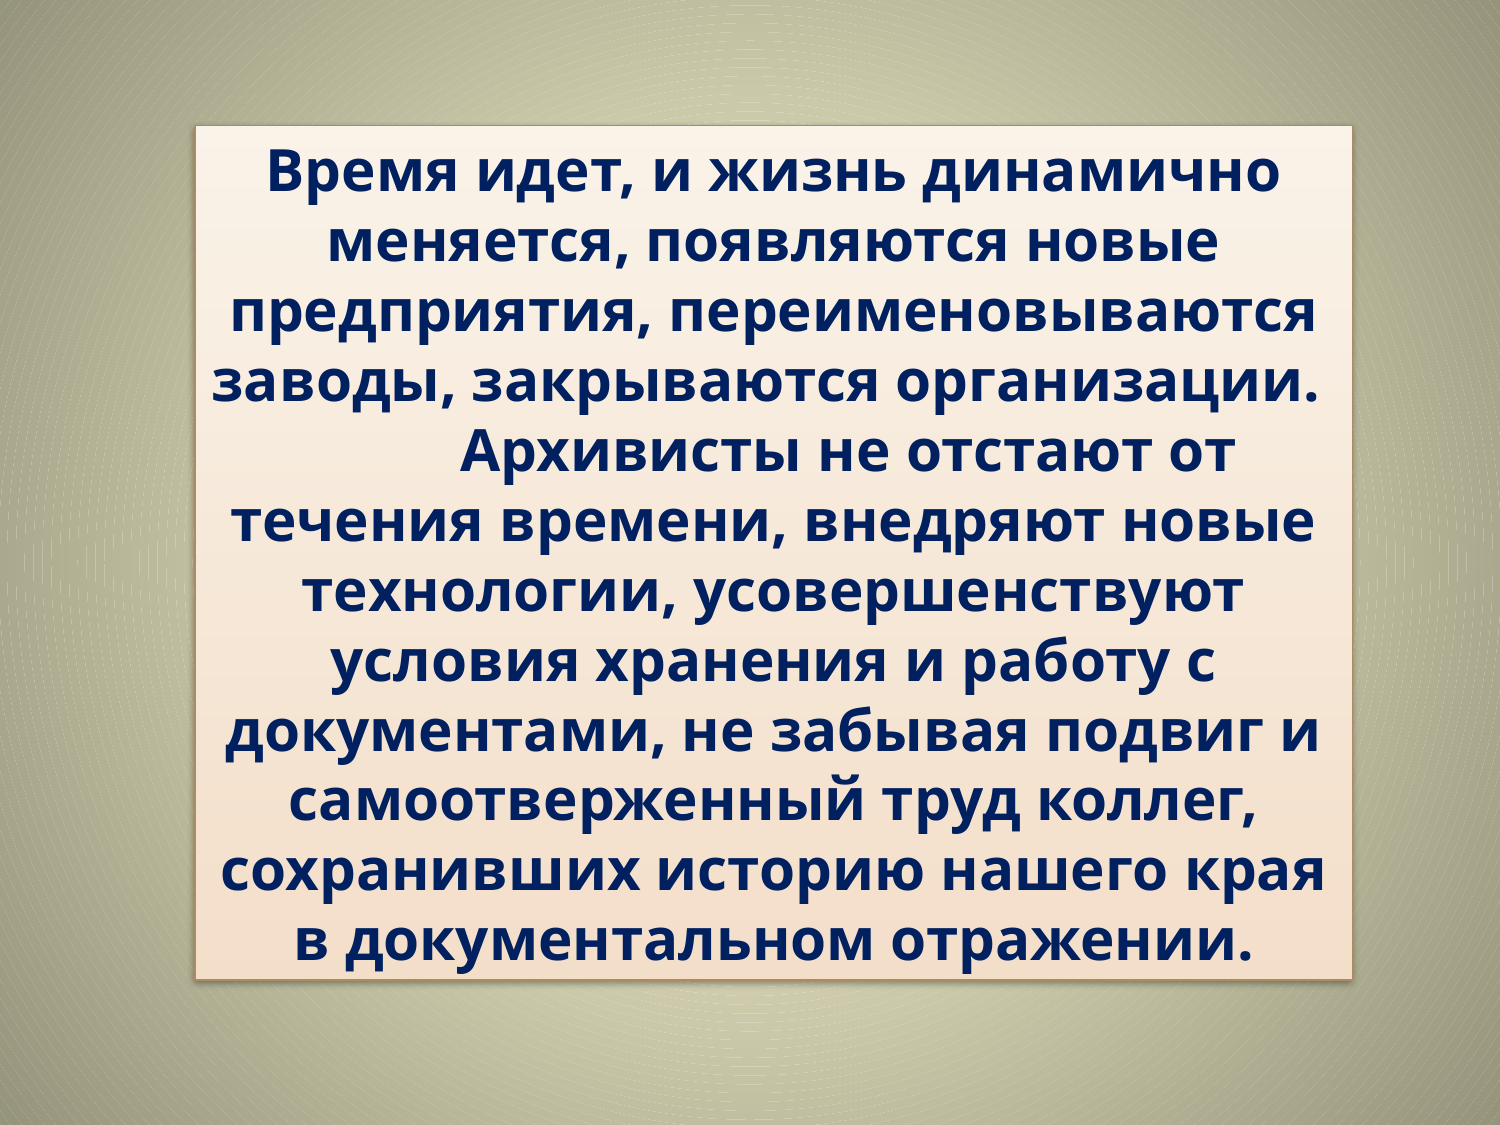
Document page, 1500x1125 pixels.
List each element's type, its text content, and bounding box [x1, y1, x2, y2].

text_box Время идет, и жизнь динамично меняется, появляются новые предприятия, переименовываются заводы, закрываются организации. Архивисты не отстают от течения времени, внедряют новые технологии, усовершенствуют условия хранения и работу с документами, не забывая подвиг и самоотверженный труд коллег, сохранивших историю нашего края в документальном отражении. [194, 125, 1353, 981]
